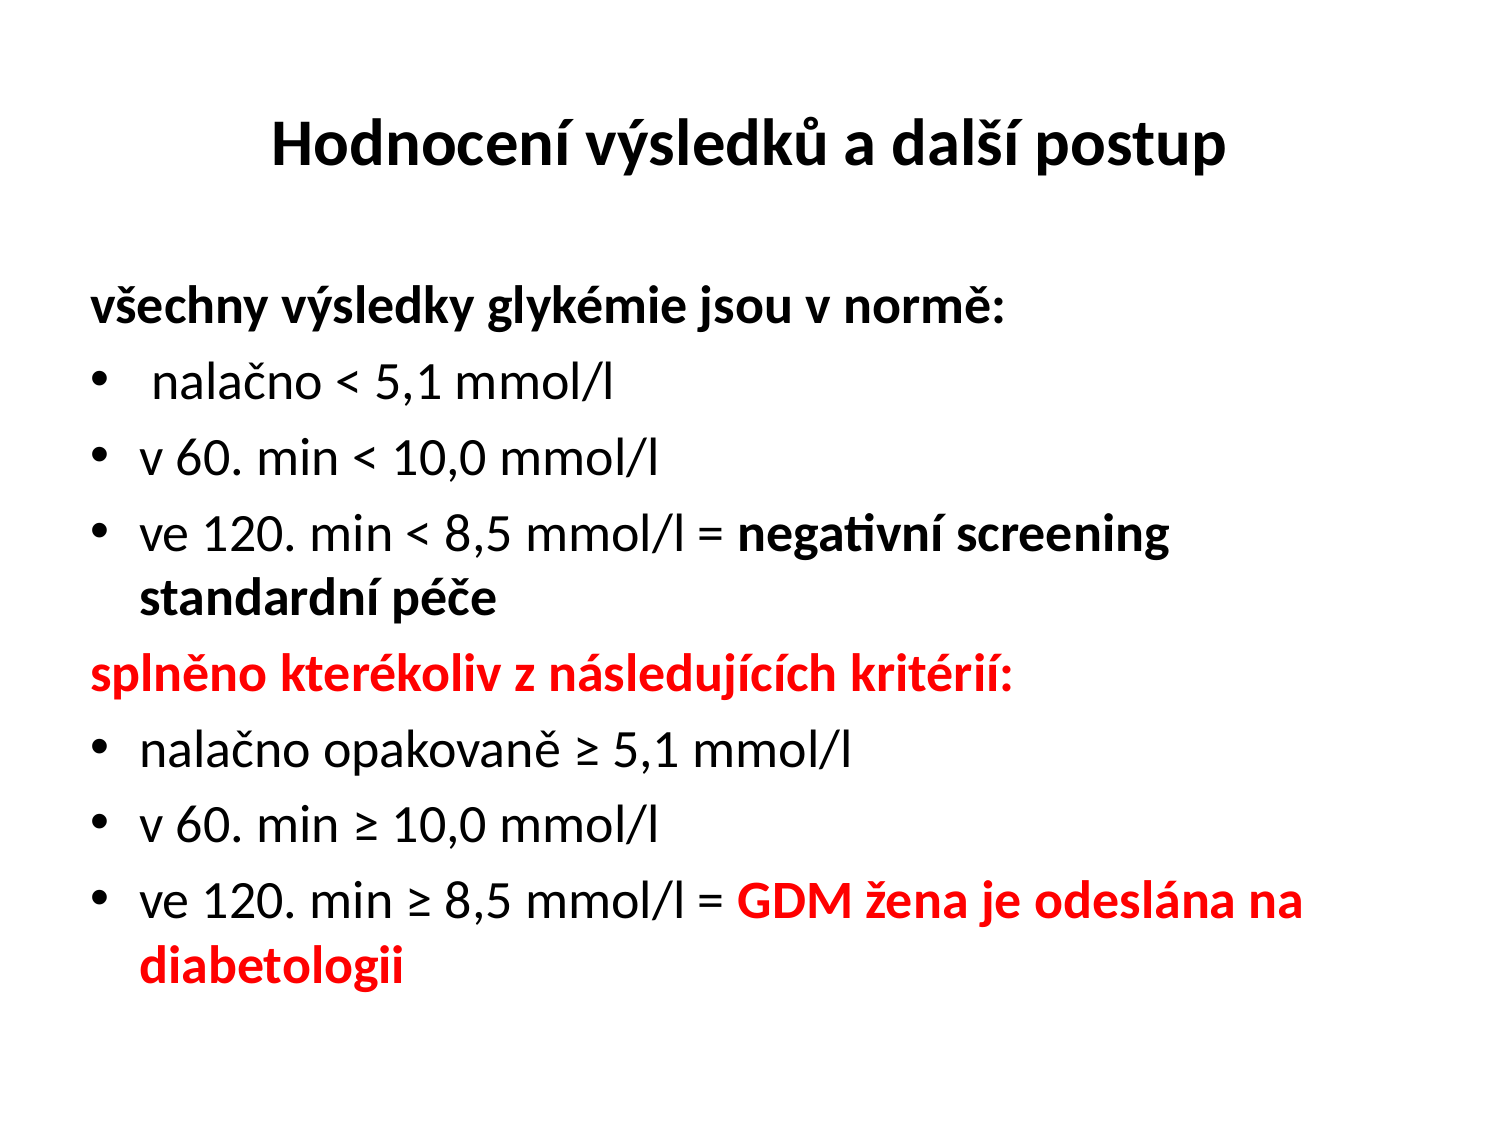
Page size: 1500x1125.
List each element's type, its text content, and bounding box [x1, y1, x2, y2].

list všechny výsledky glykémie jsou v normě: nalačno < 5,1 mmol/l v 60. min < 10,0 mmol/l ve 120. min < 8,5 mmol/l = negativní screening standardní péče splněno kterékoliv z následujících kritérií: nalačno opakovaně ≥ 5,1 mmol/l v 60. min ≥ 10,0 mmol/l ve 120. min ≥ 8,5 mmol/l = GDM žena je odeslána na diabetologii [75, 262, 1425, 1005]
title Hodnocení výsledků a další postup [75, 45, 1425, 233]
